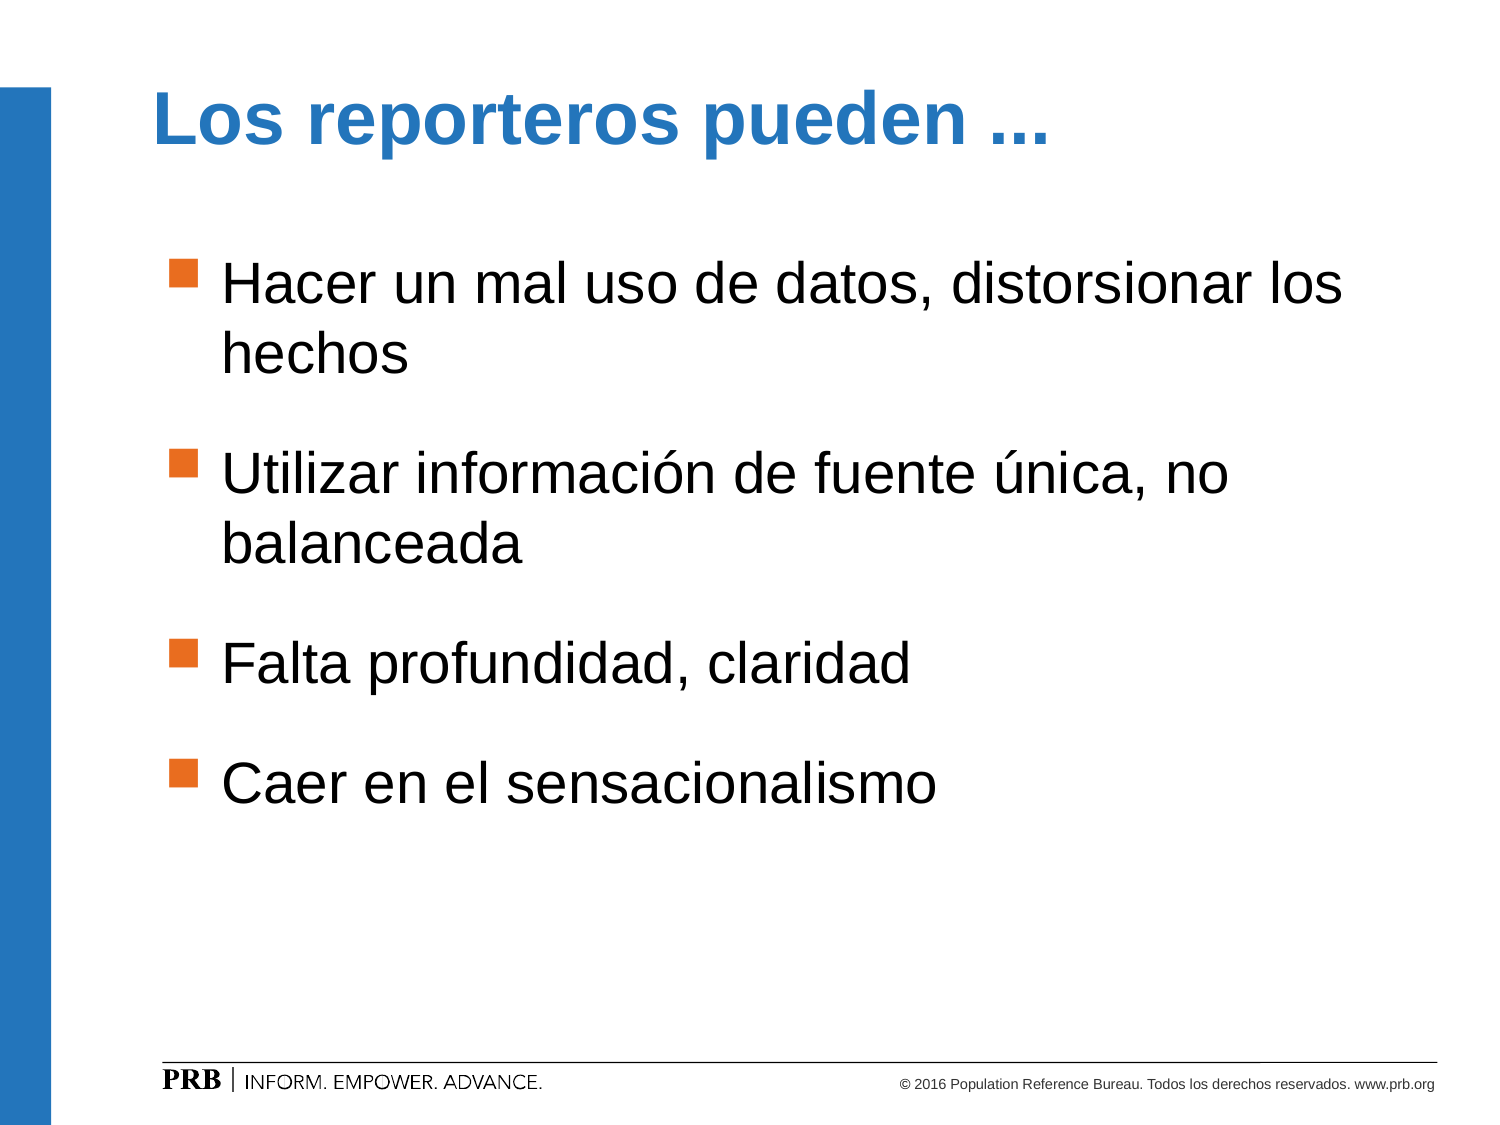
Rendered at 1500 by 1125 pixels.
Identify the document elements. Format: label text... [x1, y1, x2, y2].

title Los reporteros pueden ... [137, 62, 1175, 200]
list Hacer un mal uso de datos, distorsionar los hechos Utilizar información de fuente única, no balanceada Falta profundidad, claridad Caer en el sensacionalismo [150, 237, 1418, 700]
